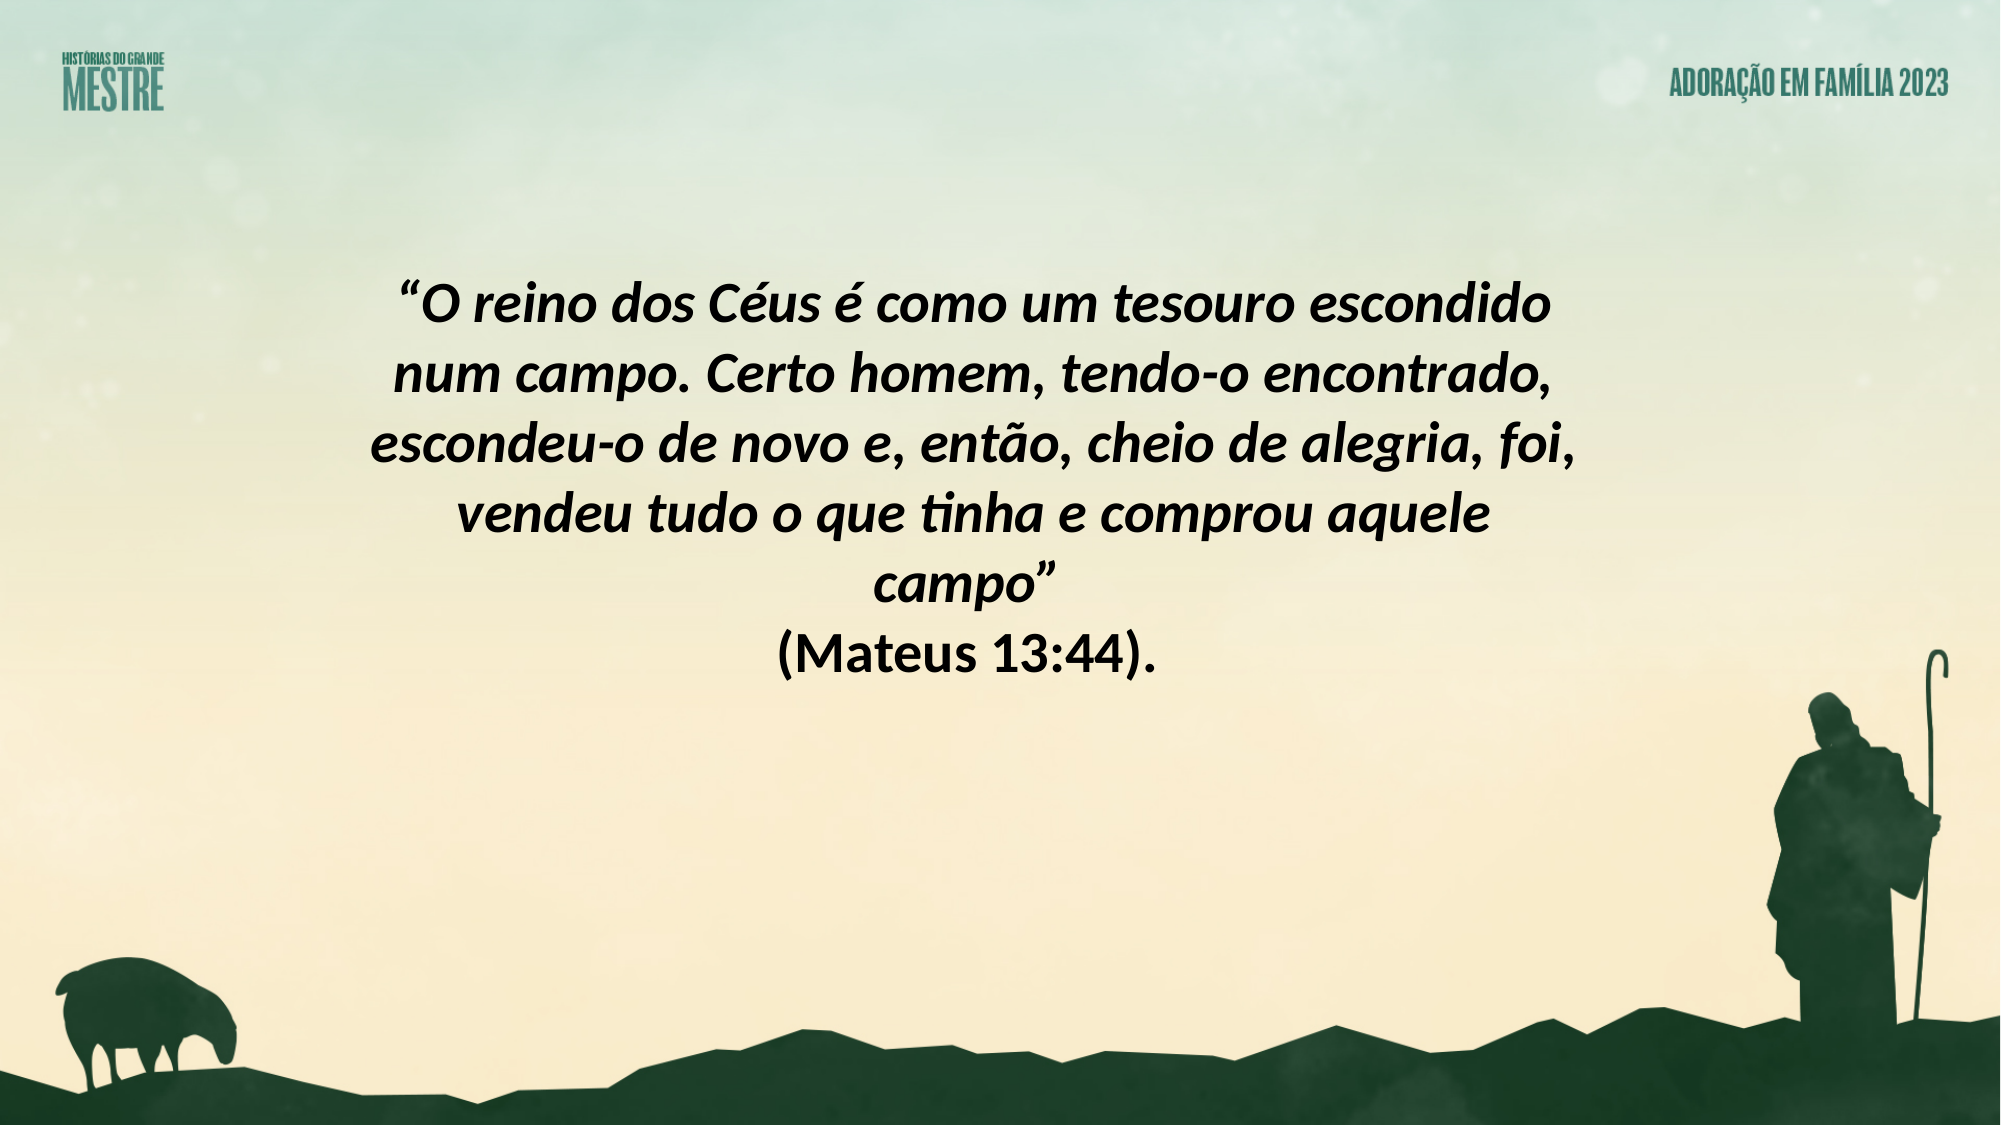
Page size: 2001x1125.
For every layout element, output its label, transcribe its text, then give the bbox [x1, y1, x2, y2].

text_box “O reino dos Céus é como um tesouro escondido num campo. Certo homem, tendo-o encontrado, escondeu-o de novo e, então, cheio de alegria, foi, vendeu tudo o que tinha e comprou aquele campo” (Mateus 13:44). [343, 256, 1606, 692]
picture [0, 0, 2001, 1125]
